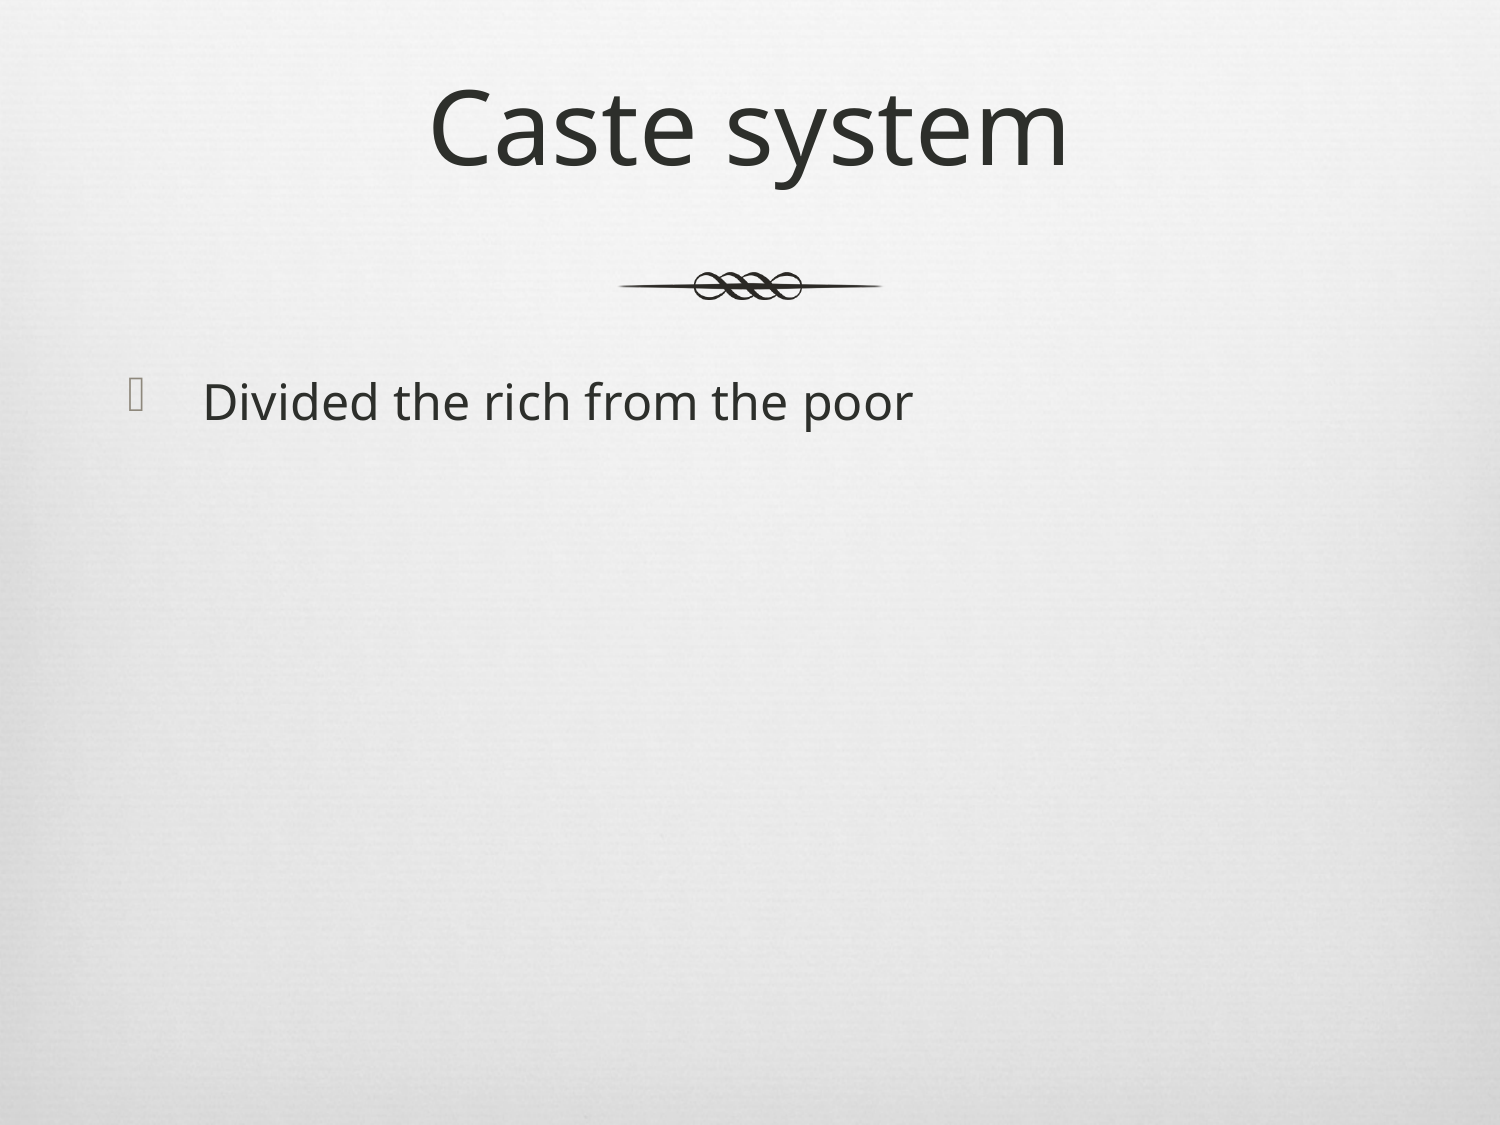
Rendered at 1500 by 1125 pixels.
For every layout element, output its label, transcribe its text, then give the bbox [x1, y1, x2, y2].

list Divided the rich from the poor [112, 362, 1388, 963]
picture [615, 272, 885, 300]
title Caste system [112, 11, 1388, 236]
